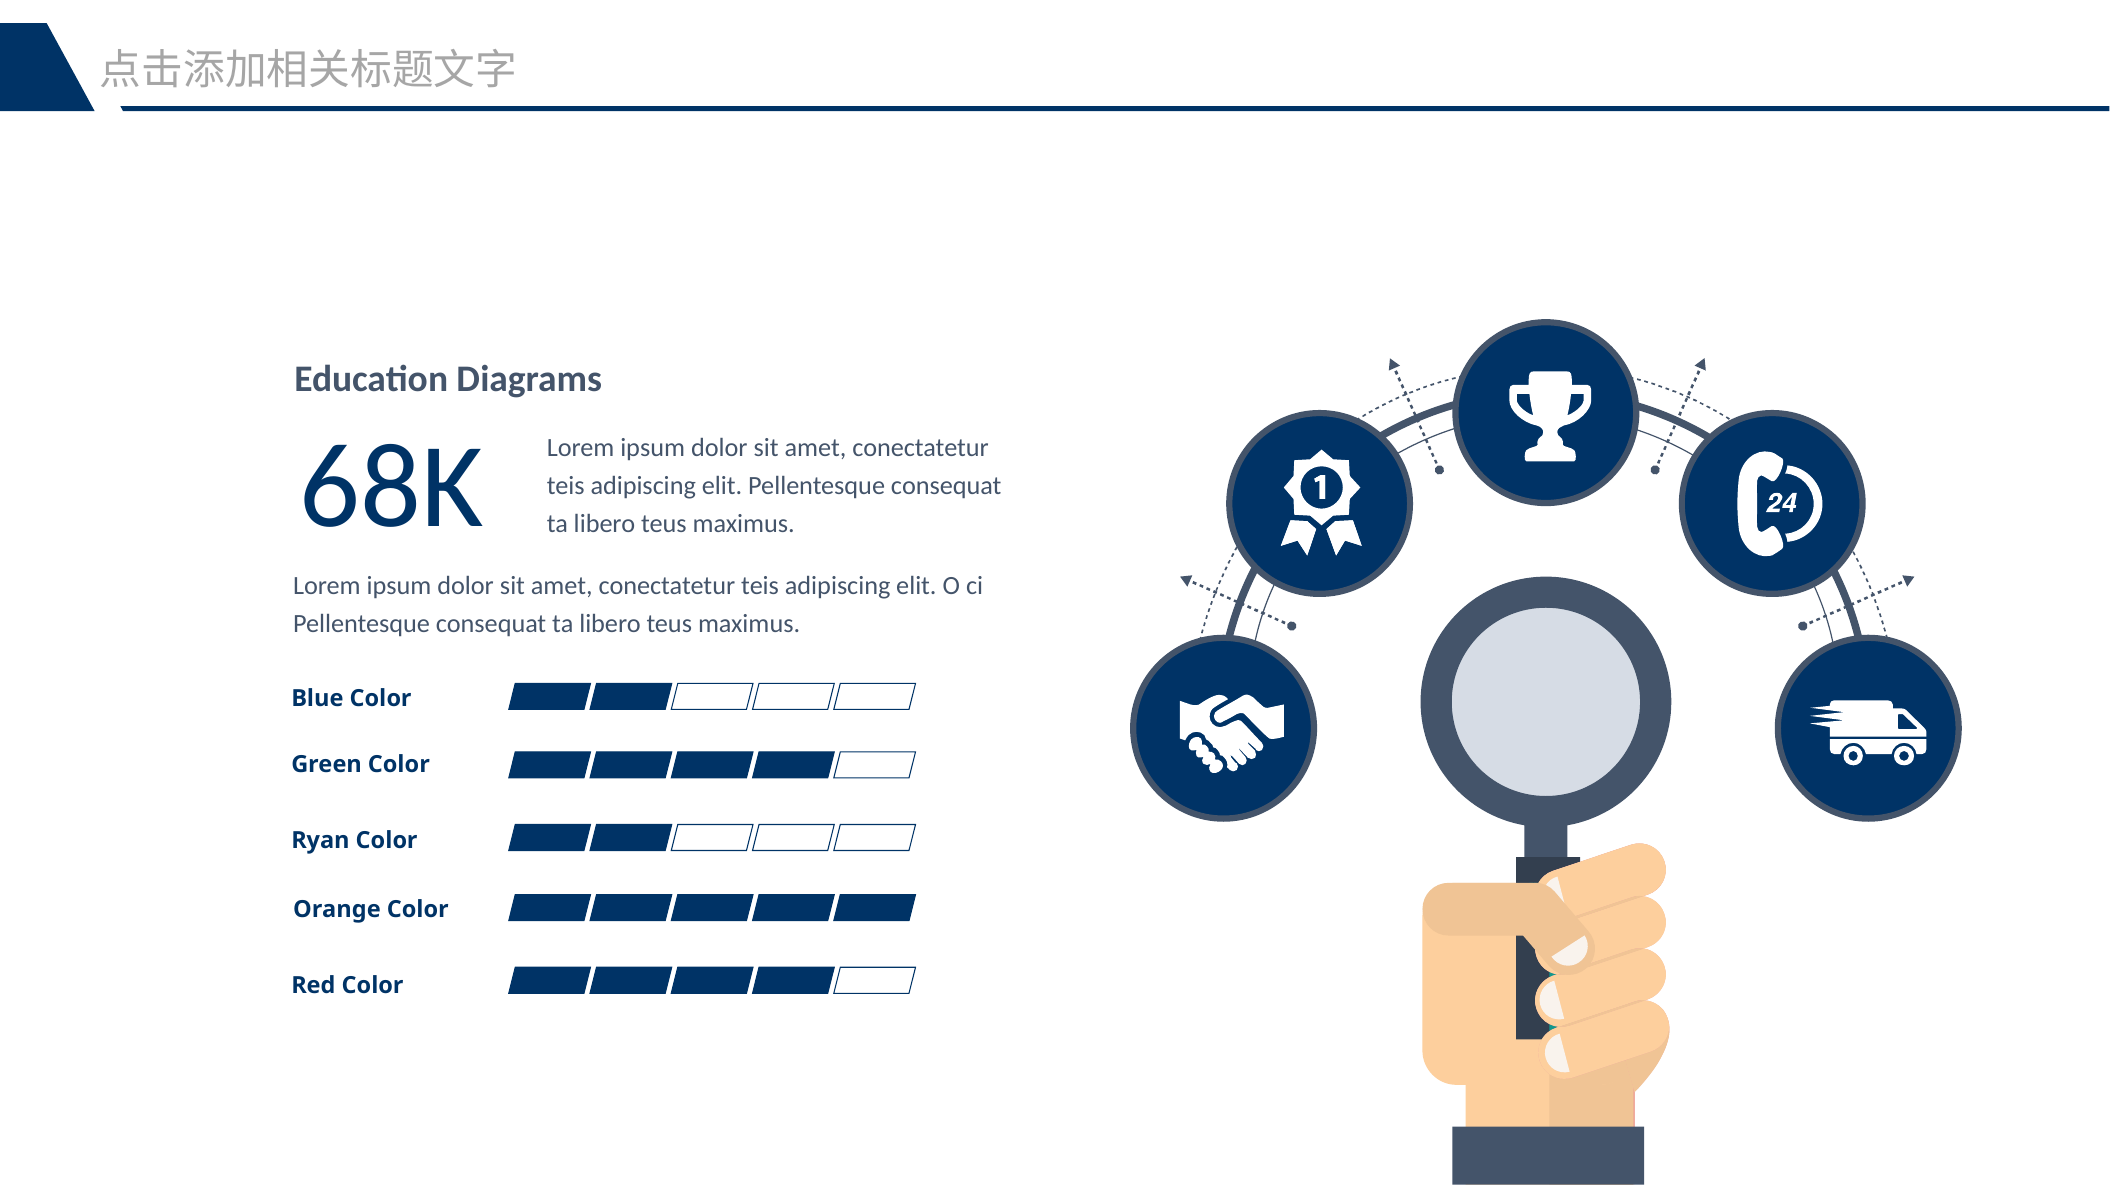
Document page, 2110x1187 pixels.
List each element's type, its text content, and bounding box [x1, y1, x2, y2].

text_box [277, 395, 1037, 563]
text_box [1280, 449, 1362, 556]
text_box Red Color [275, 961, 519, 1006]
text_box 点击添加相关标题文字 [99, 42, 603, 93]
text_box Green Color [275, 740, 519, 785]
text_box [118, 104, 2110, 113]
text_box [508, 683, 916, 710]
text_box [0, 22, 97, 113]
text_box Ryan Color [275, 817, 519, 862]
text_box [508, 824, 916, 851]
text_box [508, 894, 916, 921]
text_box Education Diagrams [278, 346, 619, 395]
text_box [508, 751, 916, 778]
text_box Lorem ipsum dolor sit amet, conectatetur teis adipiscing elit. O ci Pellentesque consequat ta libero teus maximus. [277, 554, 1057, 647]
text_box Orange Color [277, 886, 521, 931]
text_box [508, 967, 916, 994]
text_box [1130, 319, 1962, 822]
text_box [1420, 822, 1680, 1185]
text_box Blue Color [275, 675, 519, 720]
